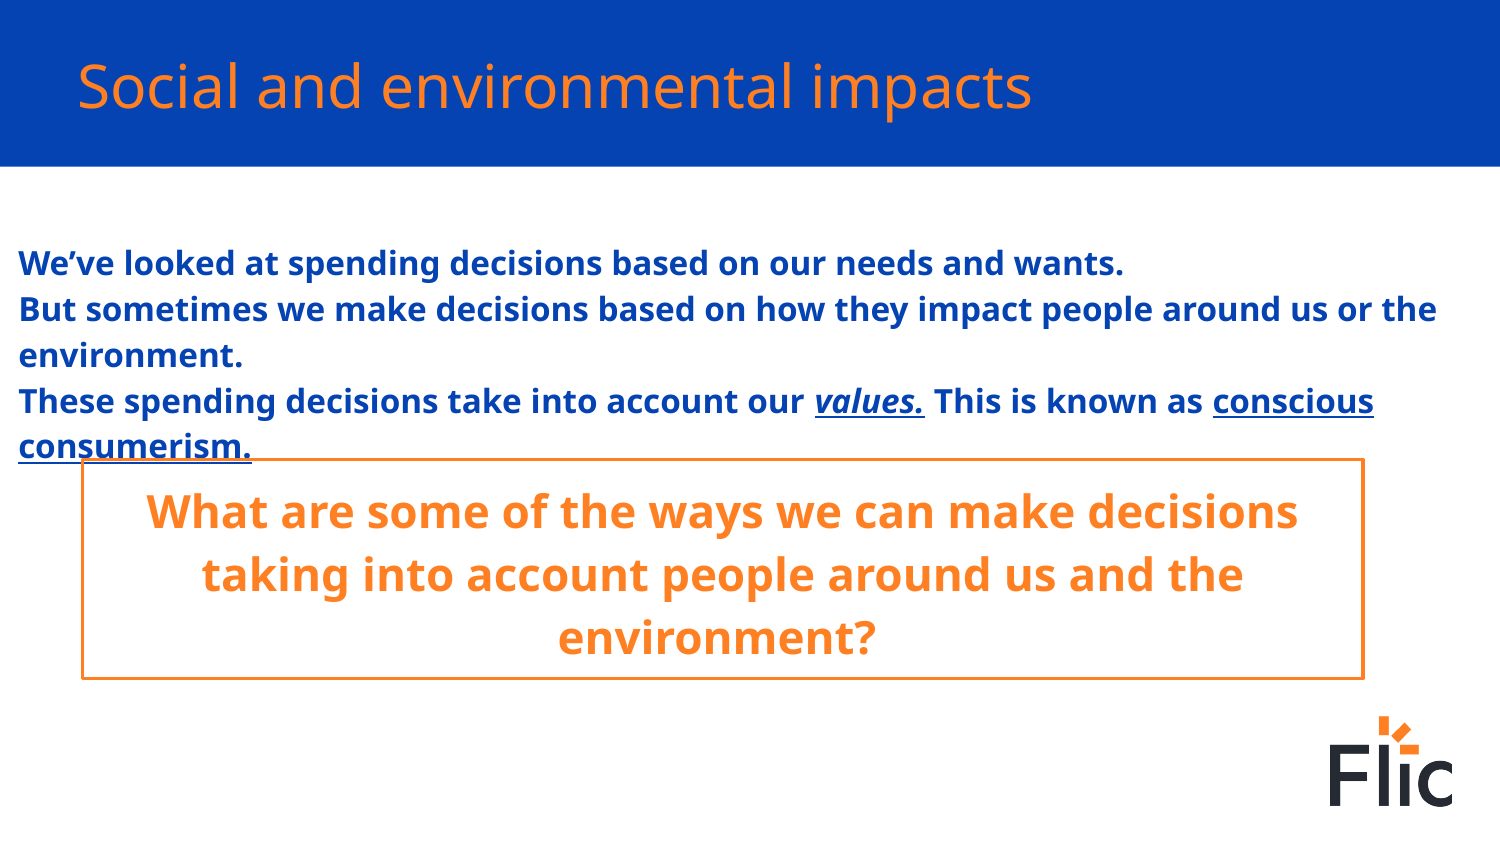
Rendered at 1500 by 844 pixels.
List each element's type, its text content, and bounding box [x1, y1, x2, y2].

text_box What are some of the ways we can make decisions taking into account people around us and the environment? [82, 459, 1364, 679]
title Social and environmental impacts [62, 41, 1333, 127]
text_box We’ve looked at spending decisions based on our needs and wants. But sometimes we make decisions based on how they impact people around us or the environment. These spending decisions take into account our values. This is known as conscious consumerism. [3, 221, 1497, 573]
picture [1330, 716, 1452, 807]
